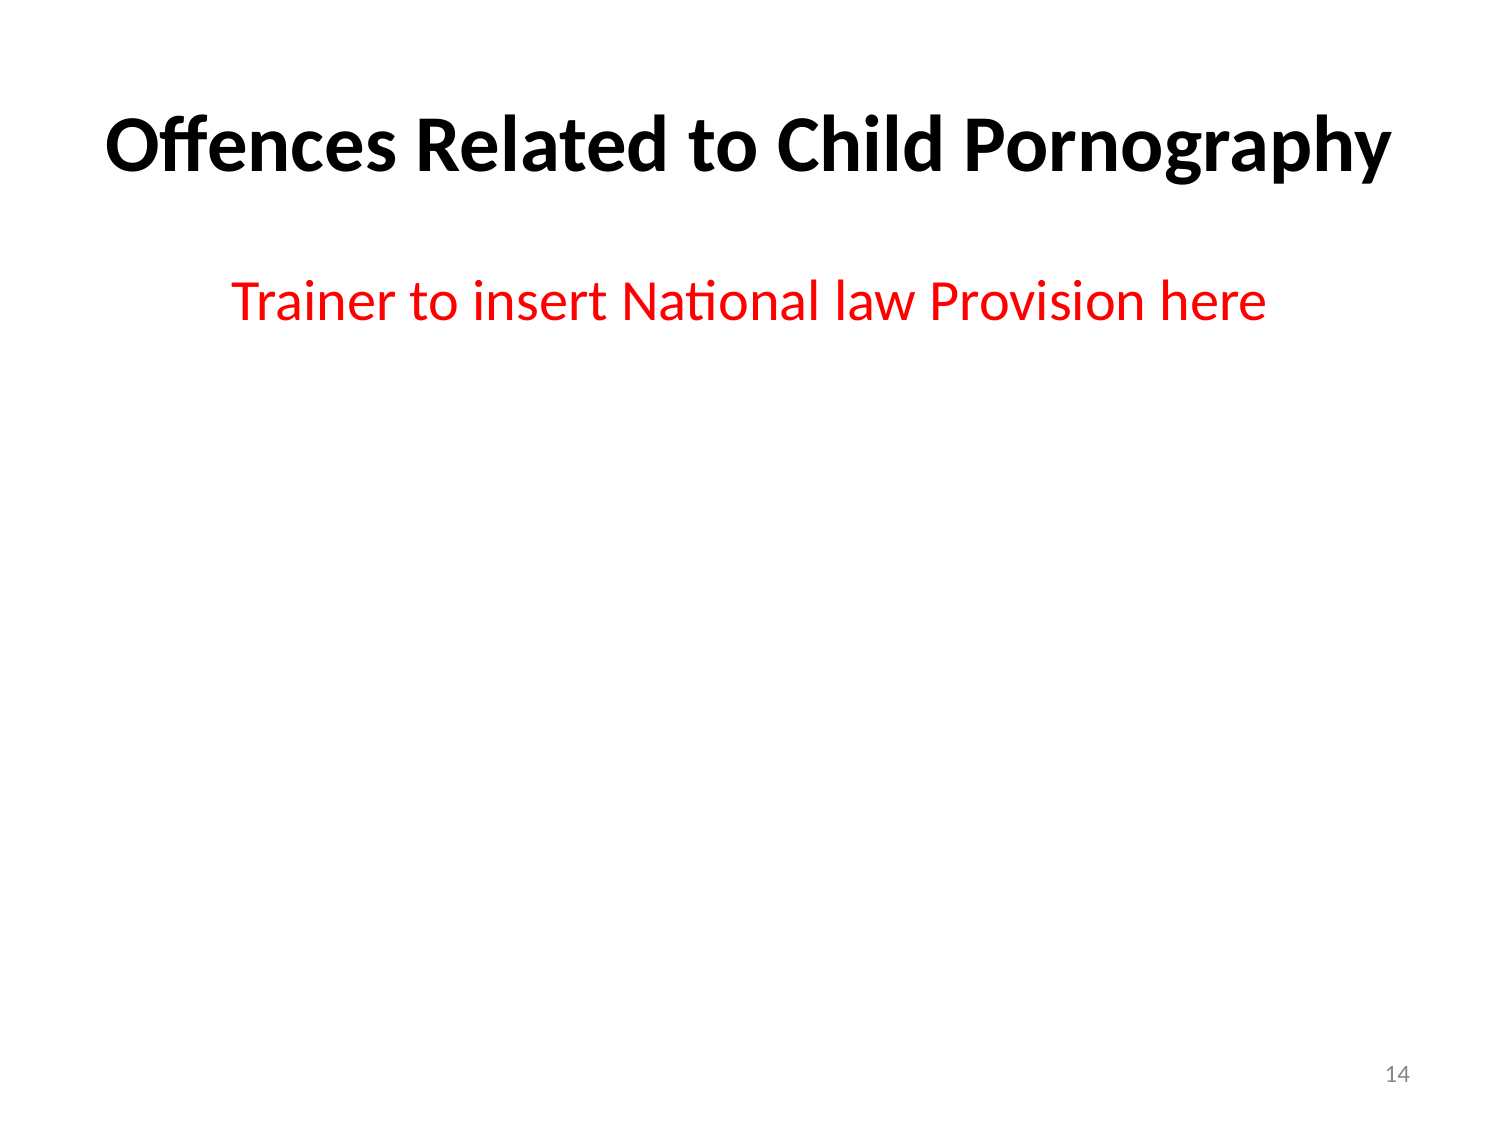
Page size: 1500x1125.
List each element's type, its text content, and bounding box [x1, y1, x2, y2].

list Trainer to insert National law Provision here [75, 262, 1425, 1005]
slide_number 14 [1074, 1042, 1425, 1103]
title Offences Related to Child Pornography [75, 45, 1425, 233]
